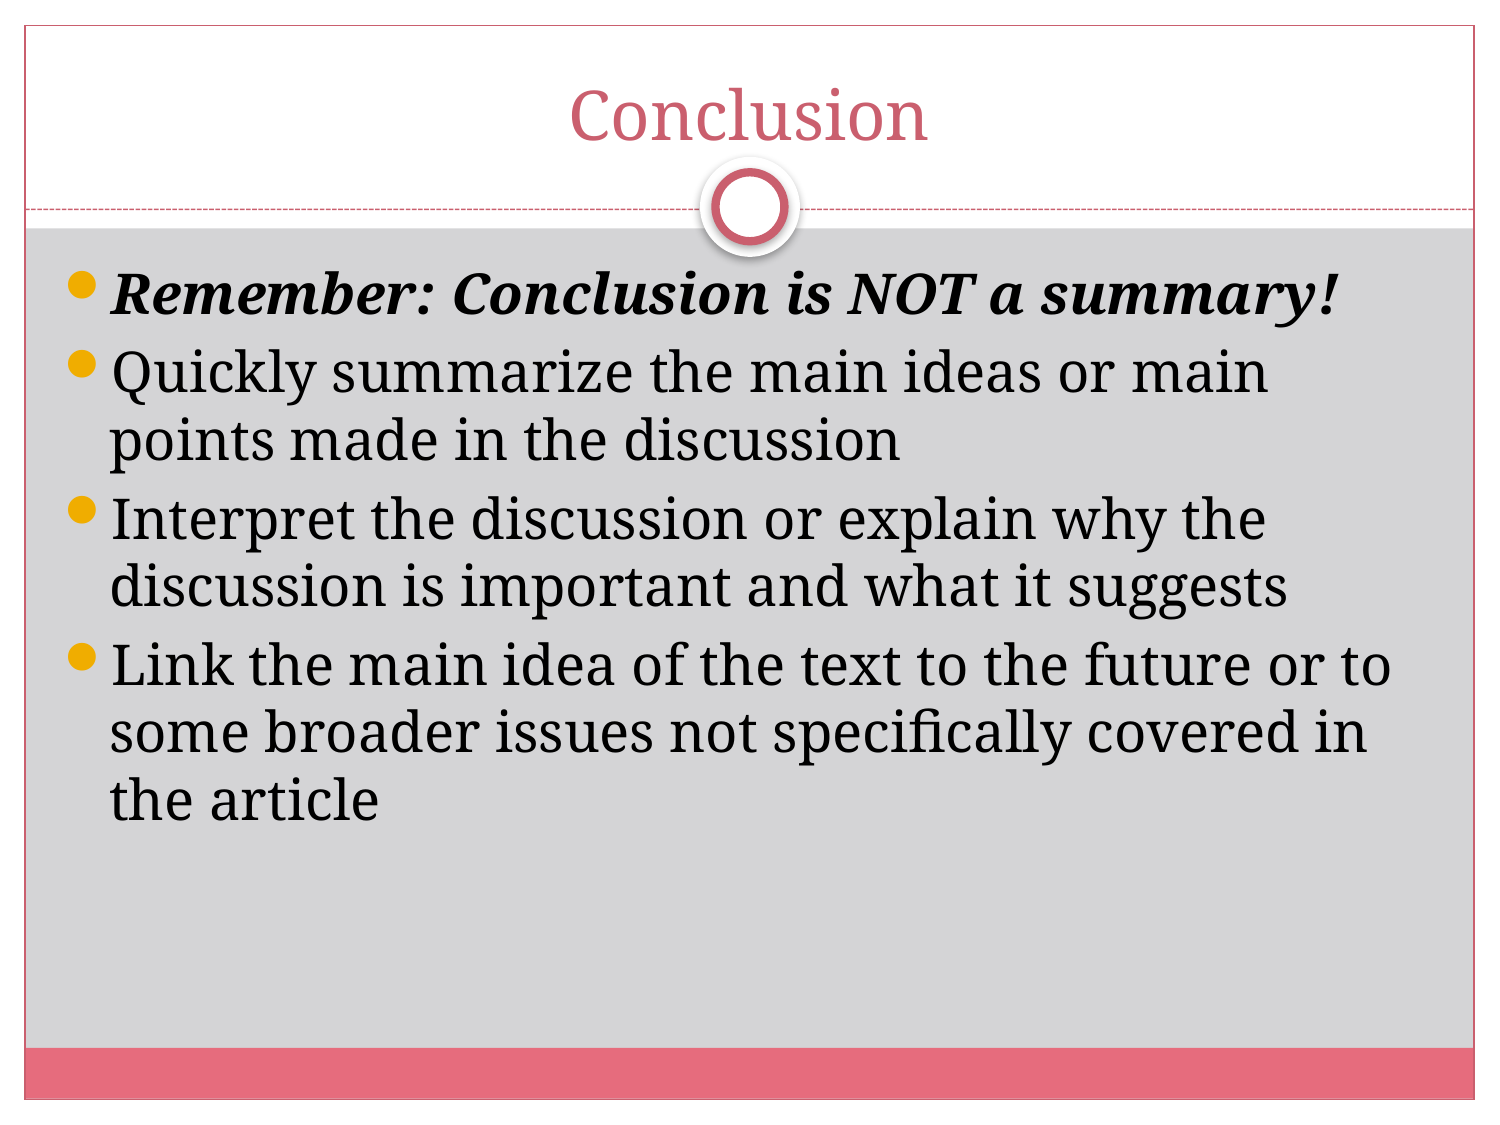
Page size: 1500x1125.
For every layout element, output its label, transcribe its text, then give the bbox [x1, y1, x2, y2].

list Remember: Conclusion is NOT a summary! Quickly summarize the main ideas or main points made in the discussion Interpret the discussion or explain why the discussion is important and what it suggests Link the main idea of the text to the future or to some broader issues not specifically covered in the article [49, 250, 1445, 1001]
title Conclusion [49, 37, 1450, 162]
